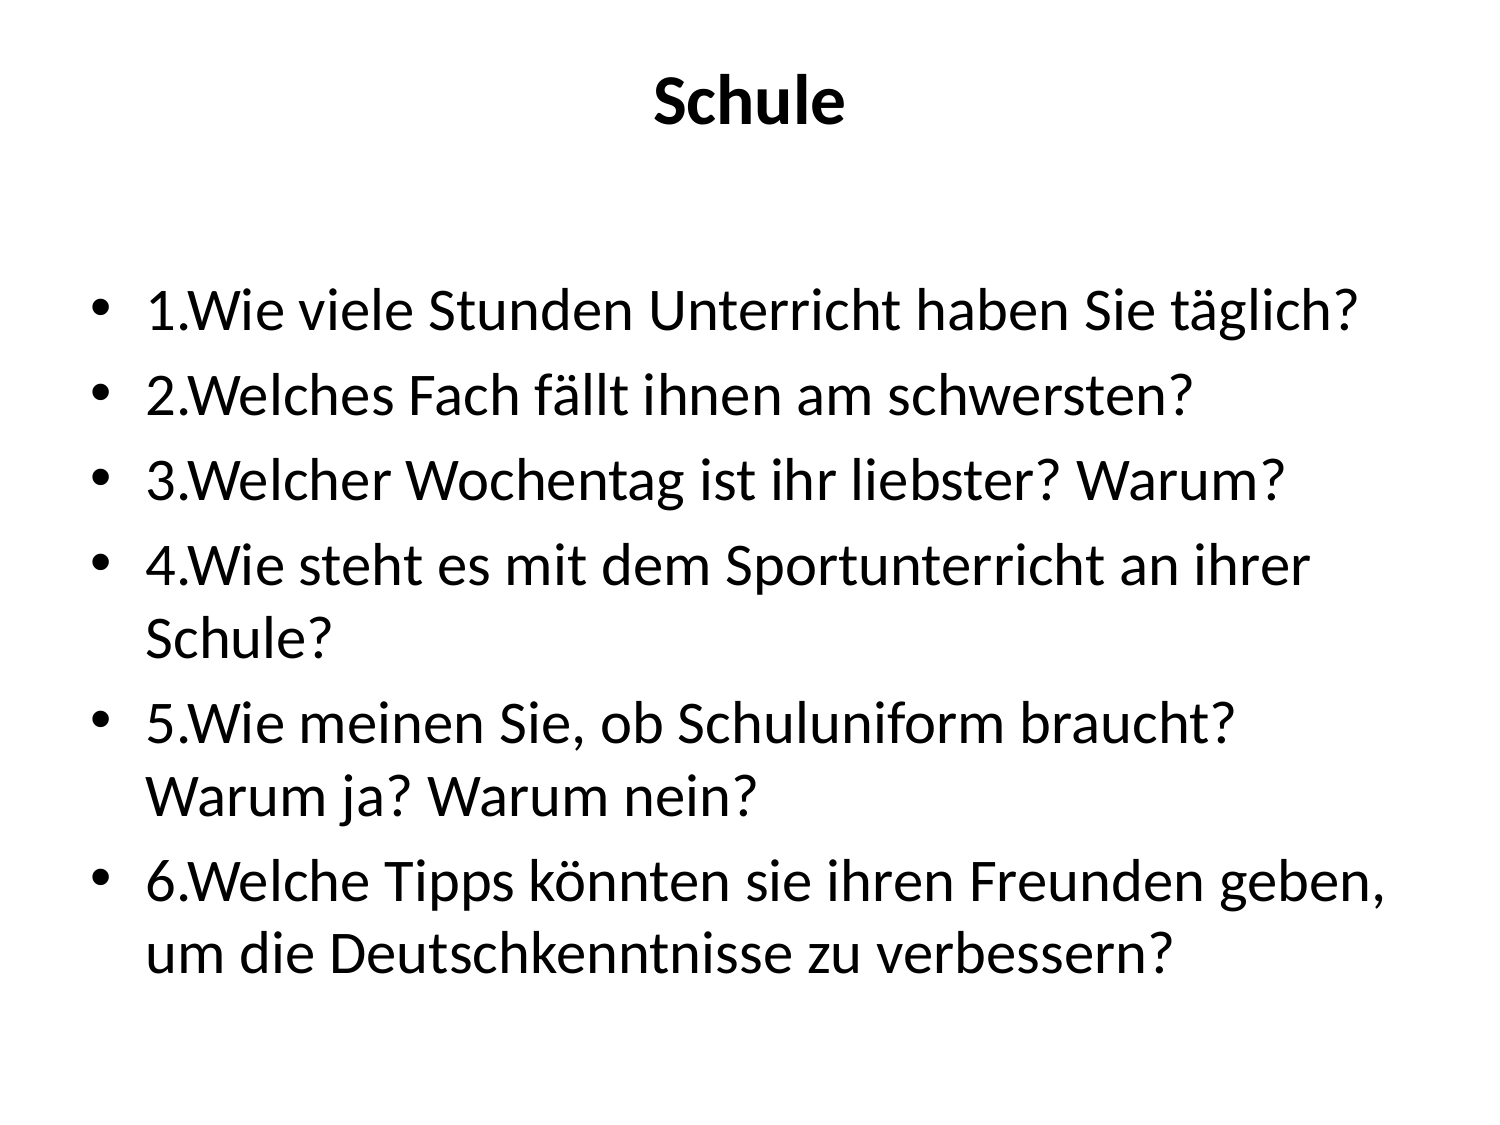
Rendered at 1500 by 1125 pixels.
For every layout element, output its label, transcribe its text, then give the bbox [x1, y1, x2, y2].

title Schule [75, 45, 1425, 233]
list 1.Wie viele Stunden Unterricht haben Sie täglich? 2.Welches Fach fällt ihnen am schwersten? 3.Welcher Wochentag ist ihr liebster? Warum? 4.Wie steht es mit dem Sportunterricht an ihrer Schule? 5.Wie meinen Sie, ob Schuluniform braucht? Warum ja? Warum nein? 6.Welche Tipps könnten sie ihren Freunden geben, um die Deutschkenntnisse zu verbessern? [75, 262, 1425, 1005]
